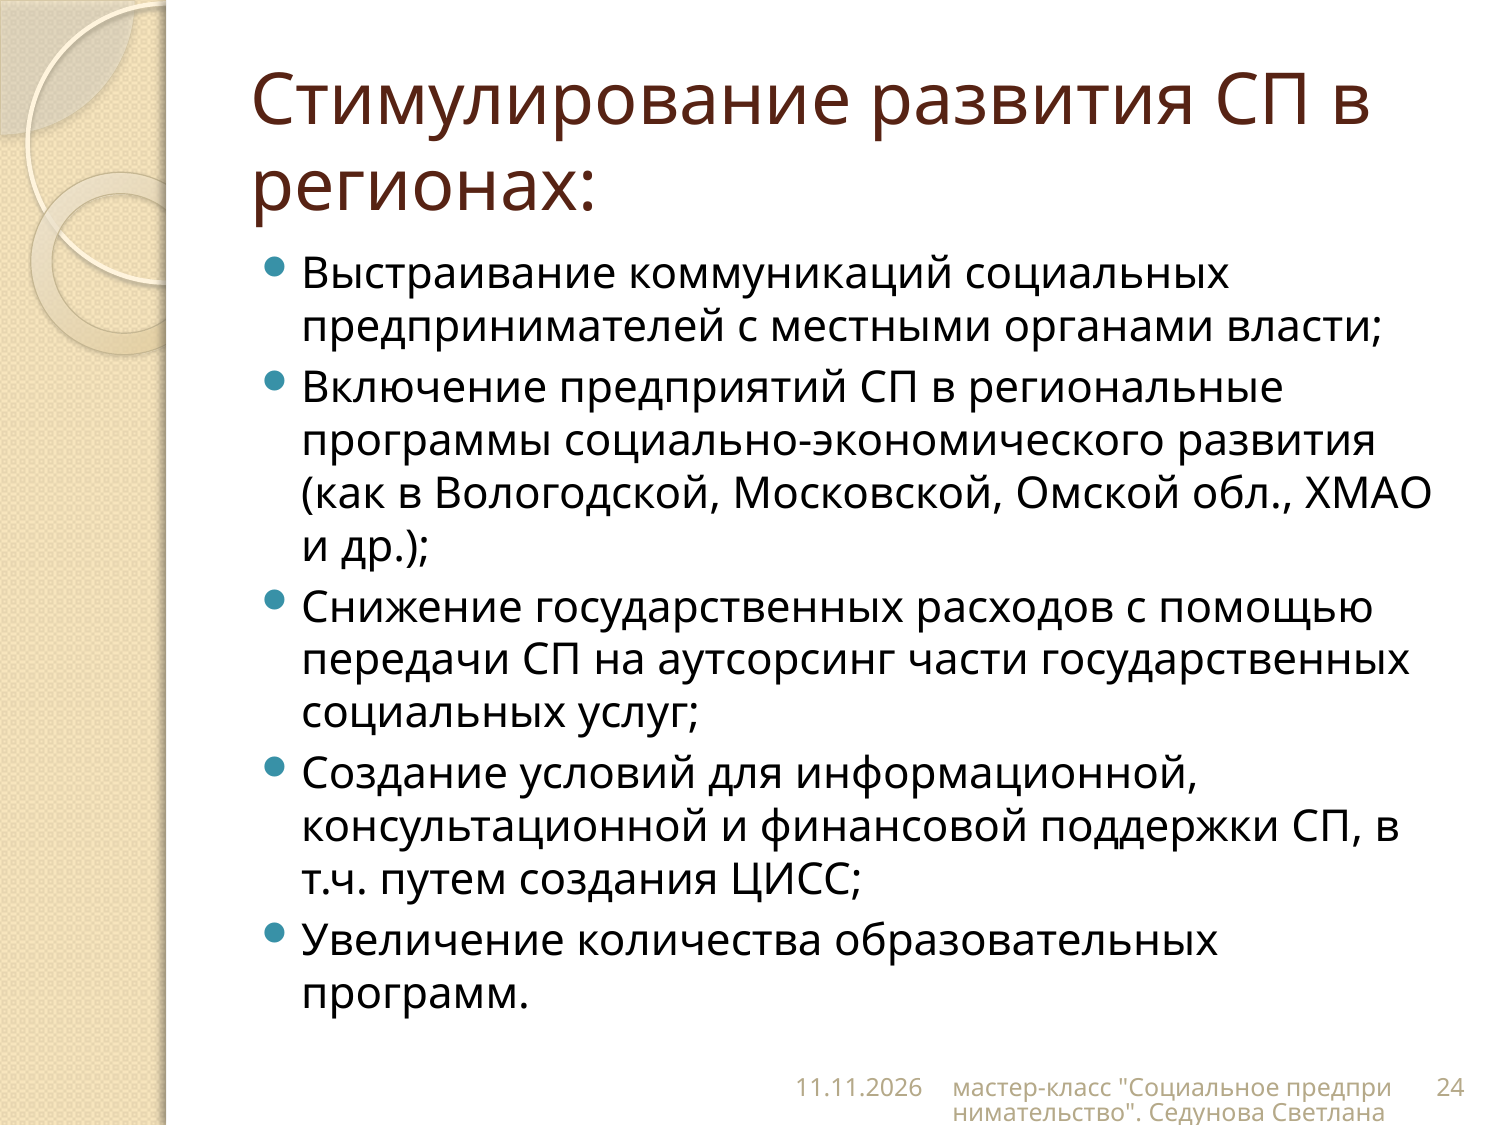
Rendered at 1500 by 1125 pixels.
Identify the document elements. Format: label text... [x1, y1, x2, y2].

title Стимулирование развития СП в регионах: [235, 45, 1466, 233]
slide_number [587, 1034, 937, 1113]
list Выстраивание коммуникаций социальных предпринимателей с местными органами власти; Включение предприятий СП в региональные программы социально-экономического развития (как в Вологодской, Московской, Омской обл., ХМАО и др.); Снижение государственных расходов с помощью передачи СП на аутсорсинг части государственных социальных услуг; Создание условий для информационной, консультационной и финансовой поддержки СП, в т.ч. путем создания ЦИСС; Увеличение количества образовательных программ. [235, 237, 1466, 1025]
slide_number 24 [1413, 1034, 1488, 1113]
footer мастер-класс "Социальное предпринимательство". Седунова Светлана [937, 1034, 1413, 1113]
